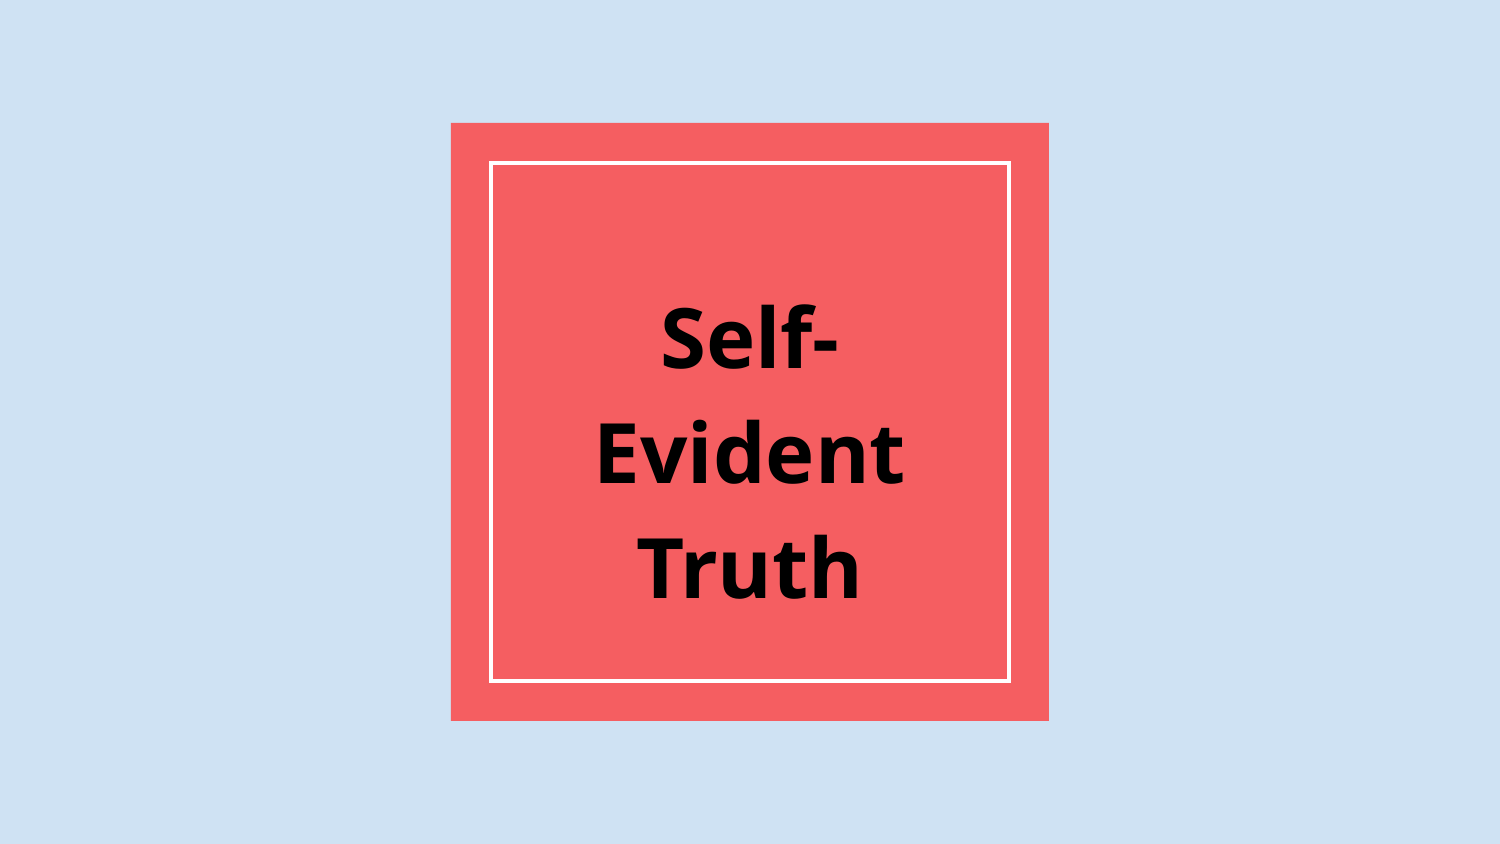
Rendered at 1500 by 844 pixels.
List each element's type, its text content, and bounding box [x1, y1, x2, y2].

title Self-Evident Truth [498, 312, 1002, 573]
